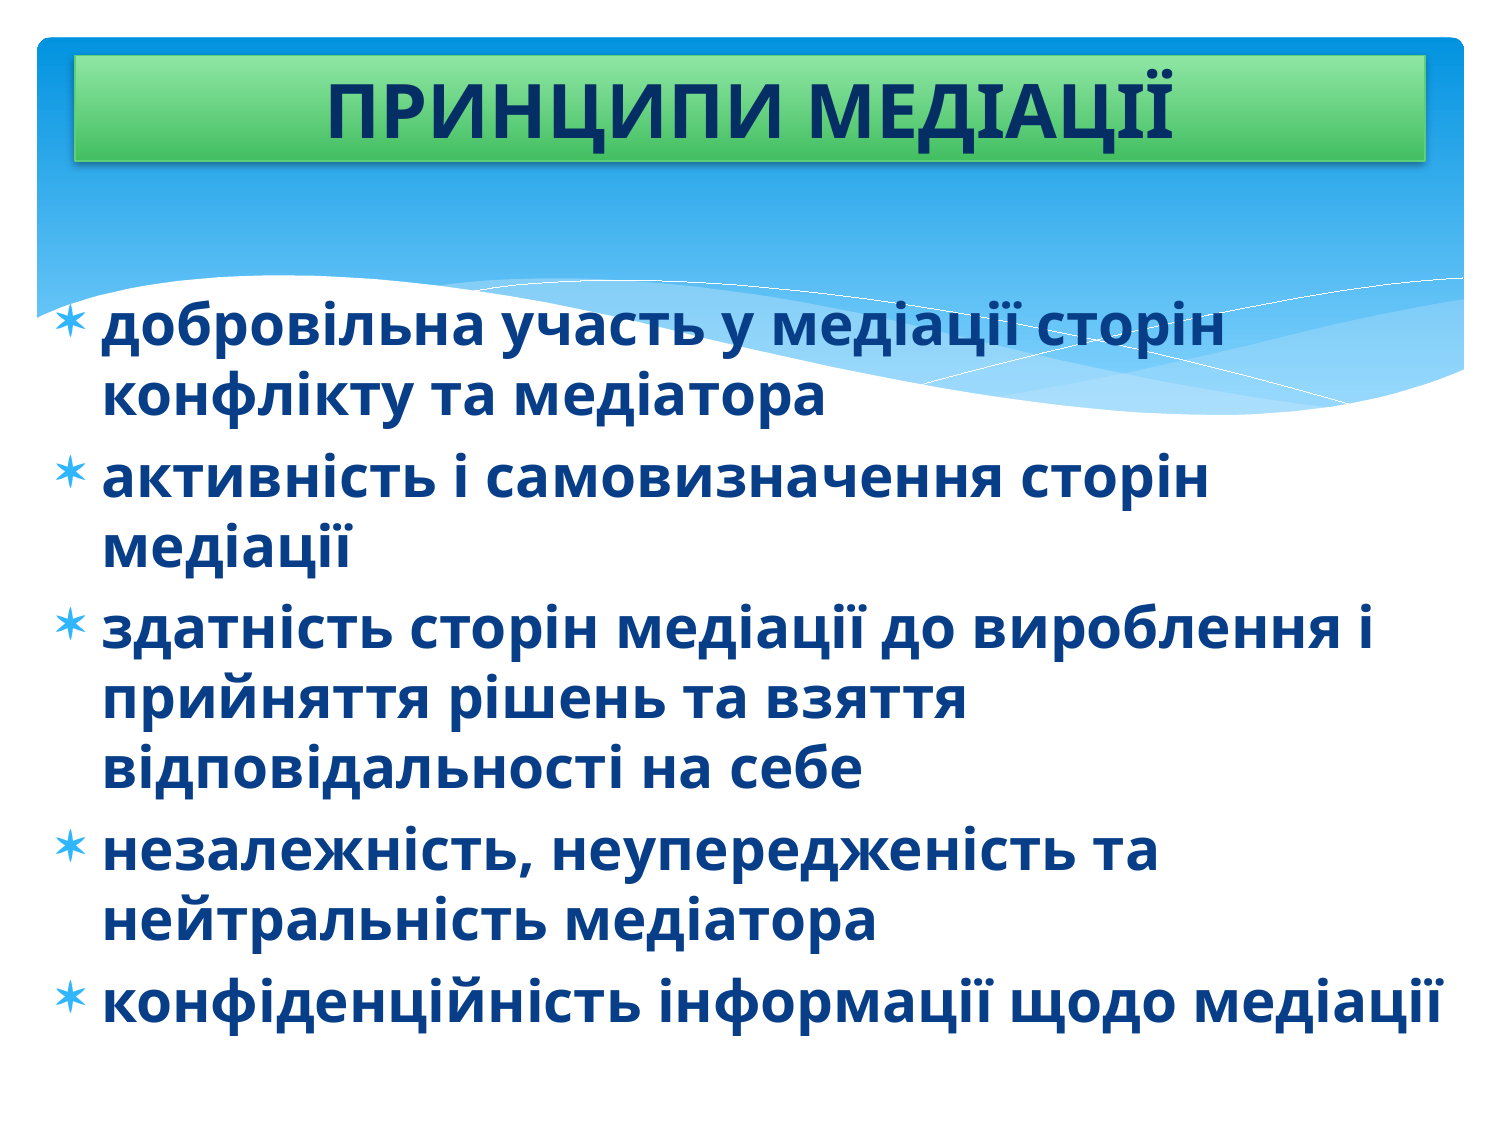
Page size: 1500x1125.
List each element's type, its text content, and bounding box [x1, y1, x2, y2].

title ПРИНЦИПИ МЕДІАЦІЇ [74, 55, 1426, 162]
list добровільна участь у медіації сторін конфлікту та медіатора активність і самовизначення сторін медіації здатність сторін медіації до вироблення і прийняття рішень та взяття відповідальності на себе незалежність, неупередженість та нейтральність медіатора конфіденційність інформації щодо медіації [41, 208, 1459, 1059]
